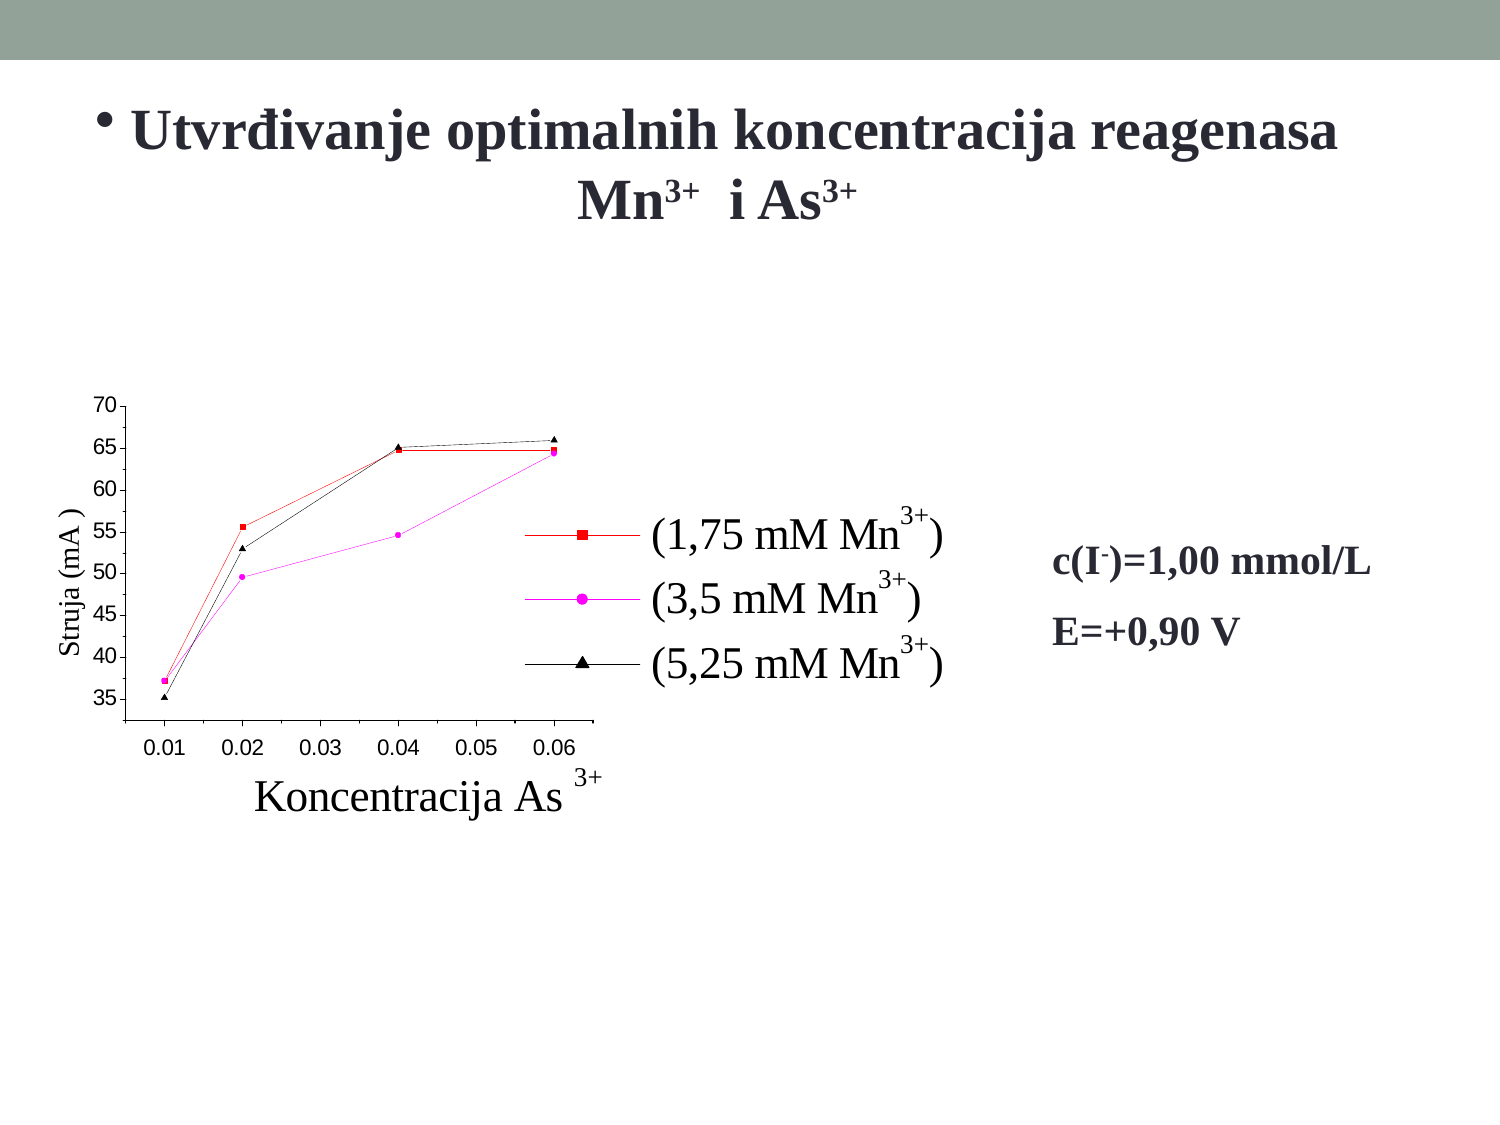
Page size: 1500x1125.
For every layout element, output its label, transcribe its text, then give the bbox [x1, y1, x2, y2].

text_box Utvrđivanje optimalnih koncentracija reagenasa Mn3+ i As3+ [37, 84, 1413, 239]
text_box c(I-)=1,00 mmol/L E=+0,90 V [1037, 525, 1400, 661]
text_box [10, 350, 986, 872]
